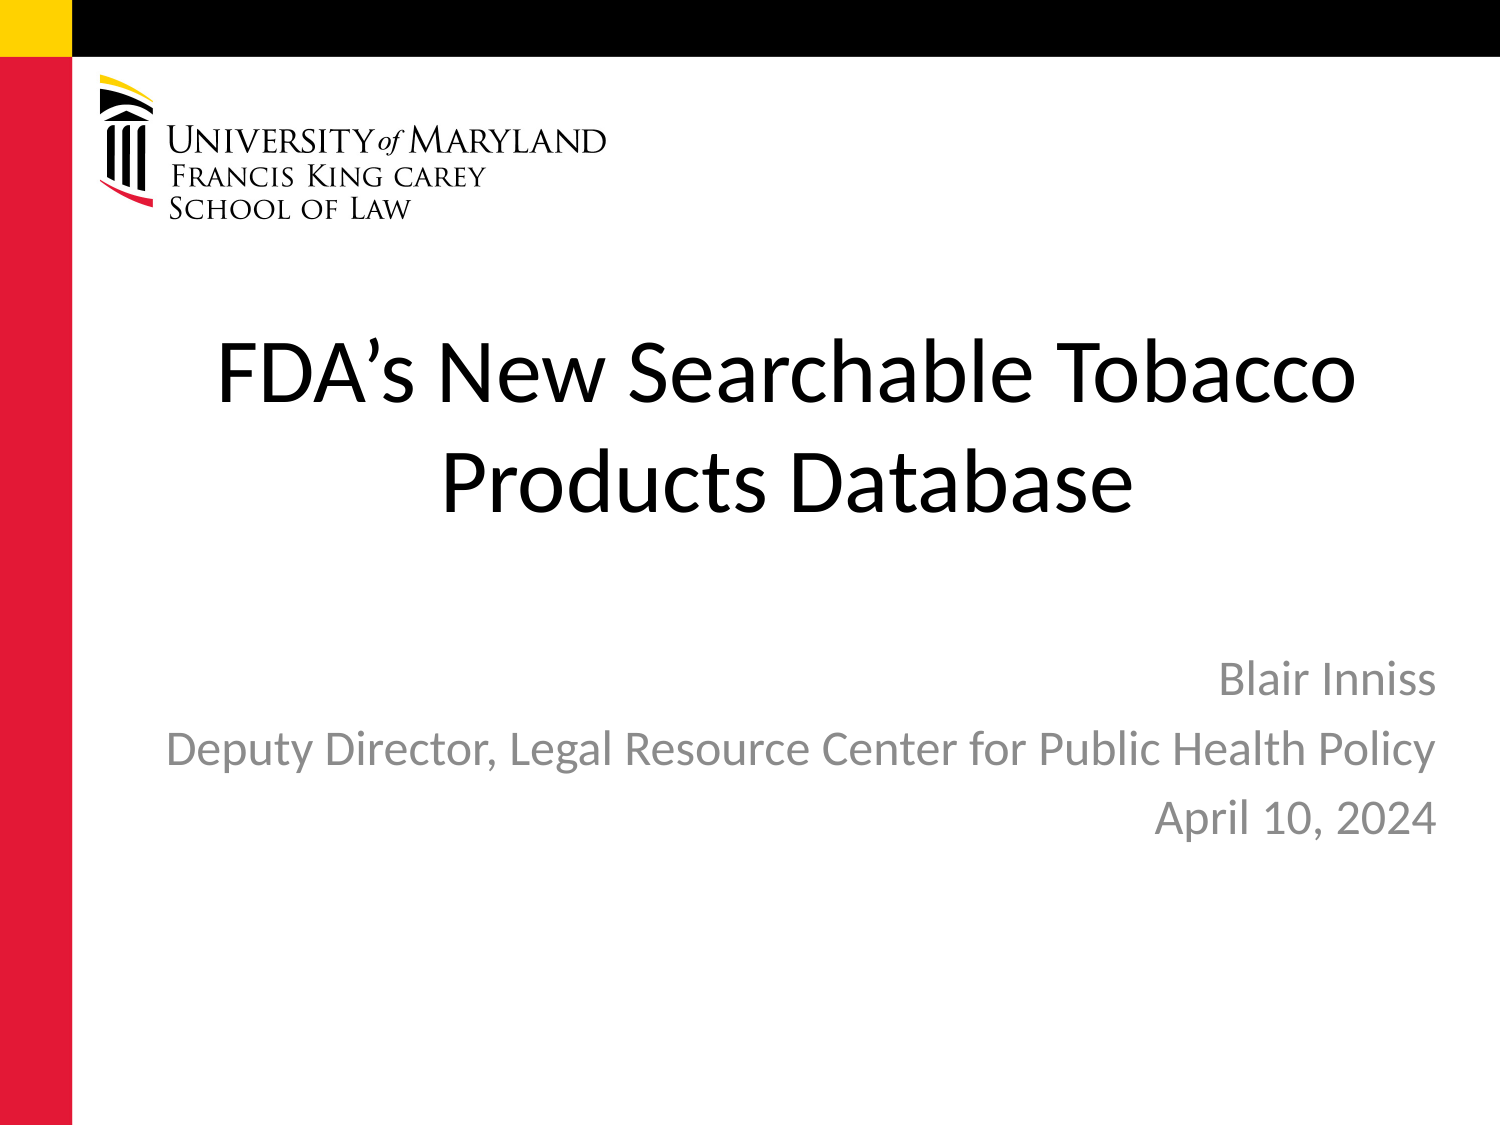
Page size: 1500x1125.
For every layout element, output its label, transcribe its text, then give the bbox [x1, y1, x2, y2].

subtitle Blair Inniss Deputy Director, Legal Resource Center for Public Health Policy April 10, 2024 [76, 637, 1452, 1003]
picture [0, 0, 1500, 1125]
title FDA’s New Searchable Tobacco Products Database [76, 251, 1500, 591]
